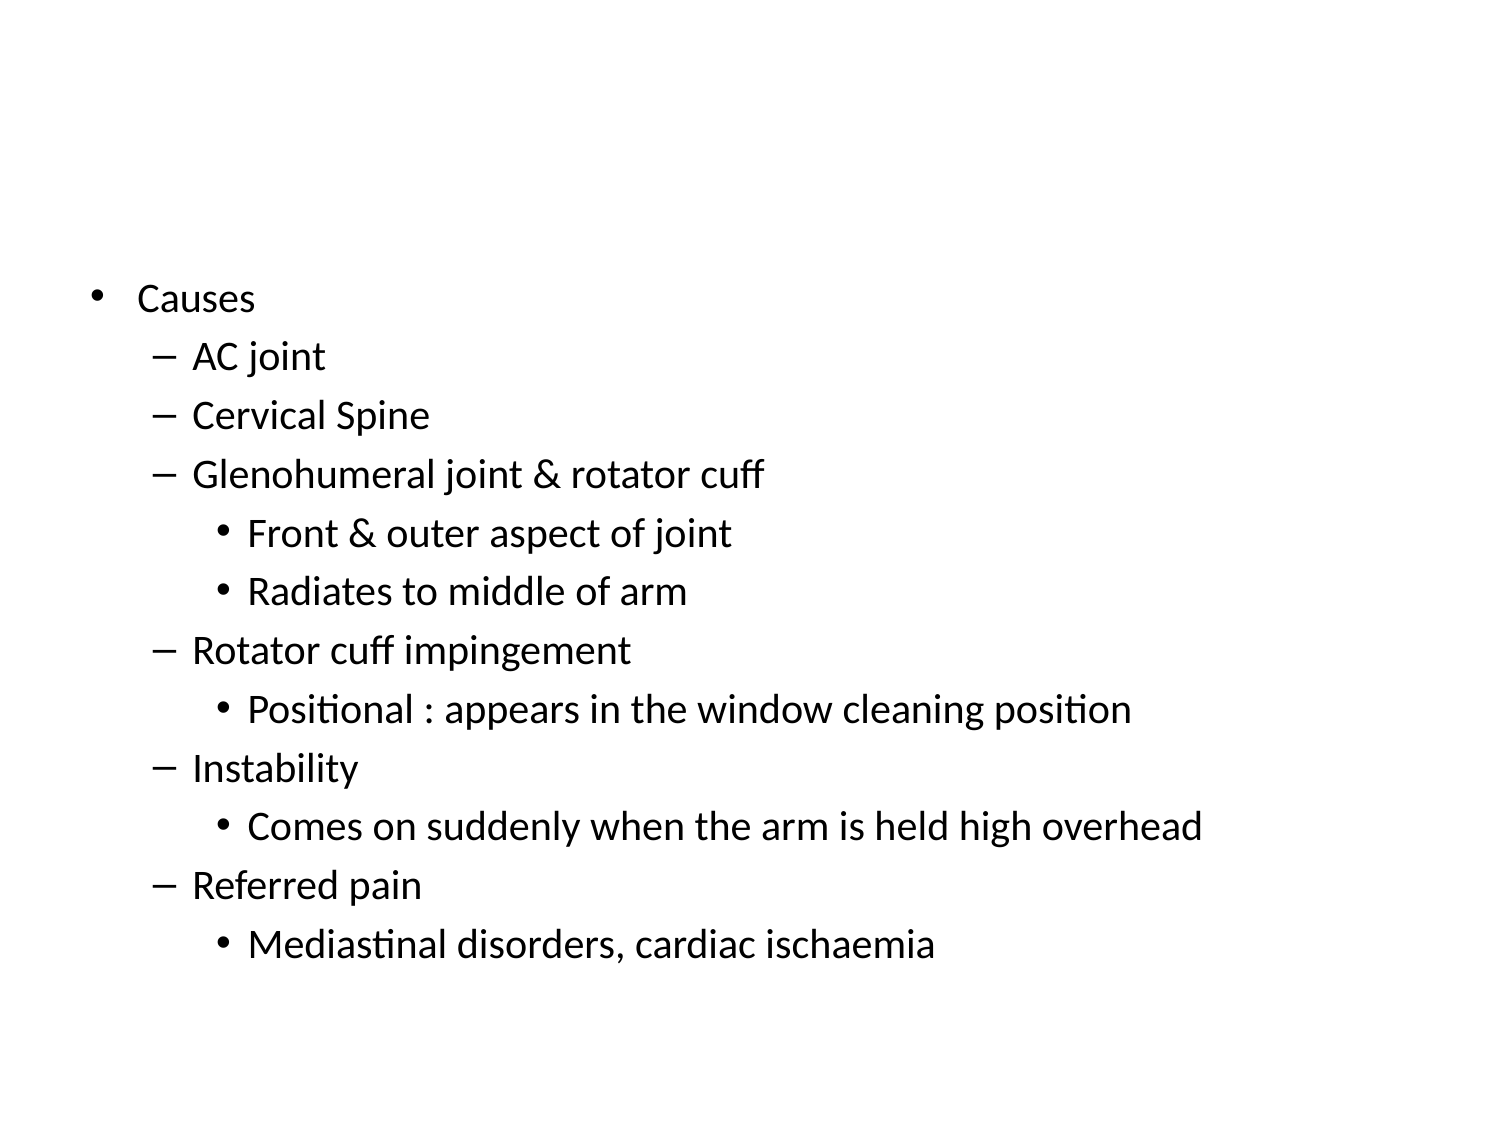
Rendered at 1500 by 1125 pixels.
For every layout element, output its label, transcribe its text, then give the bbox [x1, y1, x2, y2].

list Causes AC joint Cervical Spine Glenohumeral joint & rotator cuff Front & outer aspect of joint Radiates to middle of arm Rotator cuff impingement Positional : appears in the window cleaning position Instability Comes on suddenly when the arm is held high overhead Referred pain Mediastinal disorders, cardiac ischaemia [75, 262, 1425, 1005]
